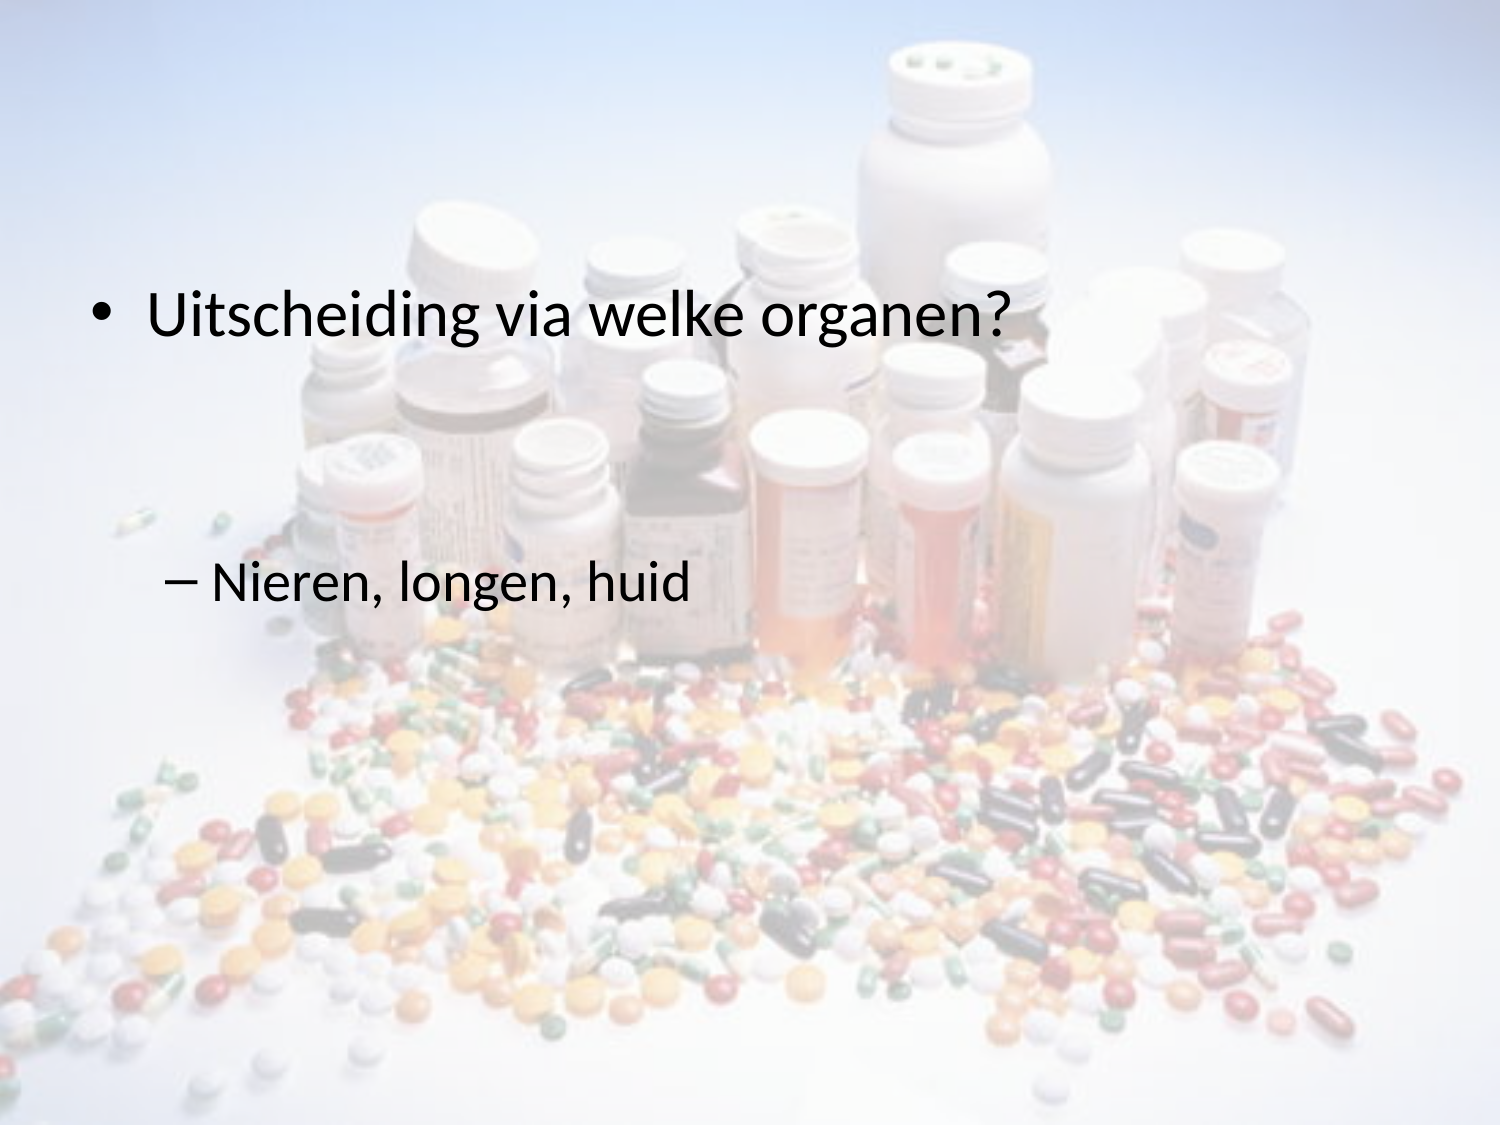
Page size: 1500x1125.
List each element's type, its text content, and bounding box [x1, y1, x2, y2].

list Uitscheiding via welke organen? Nieren, longen, huid [75, 262, 1425, 1005]
